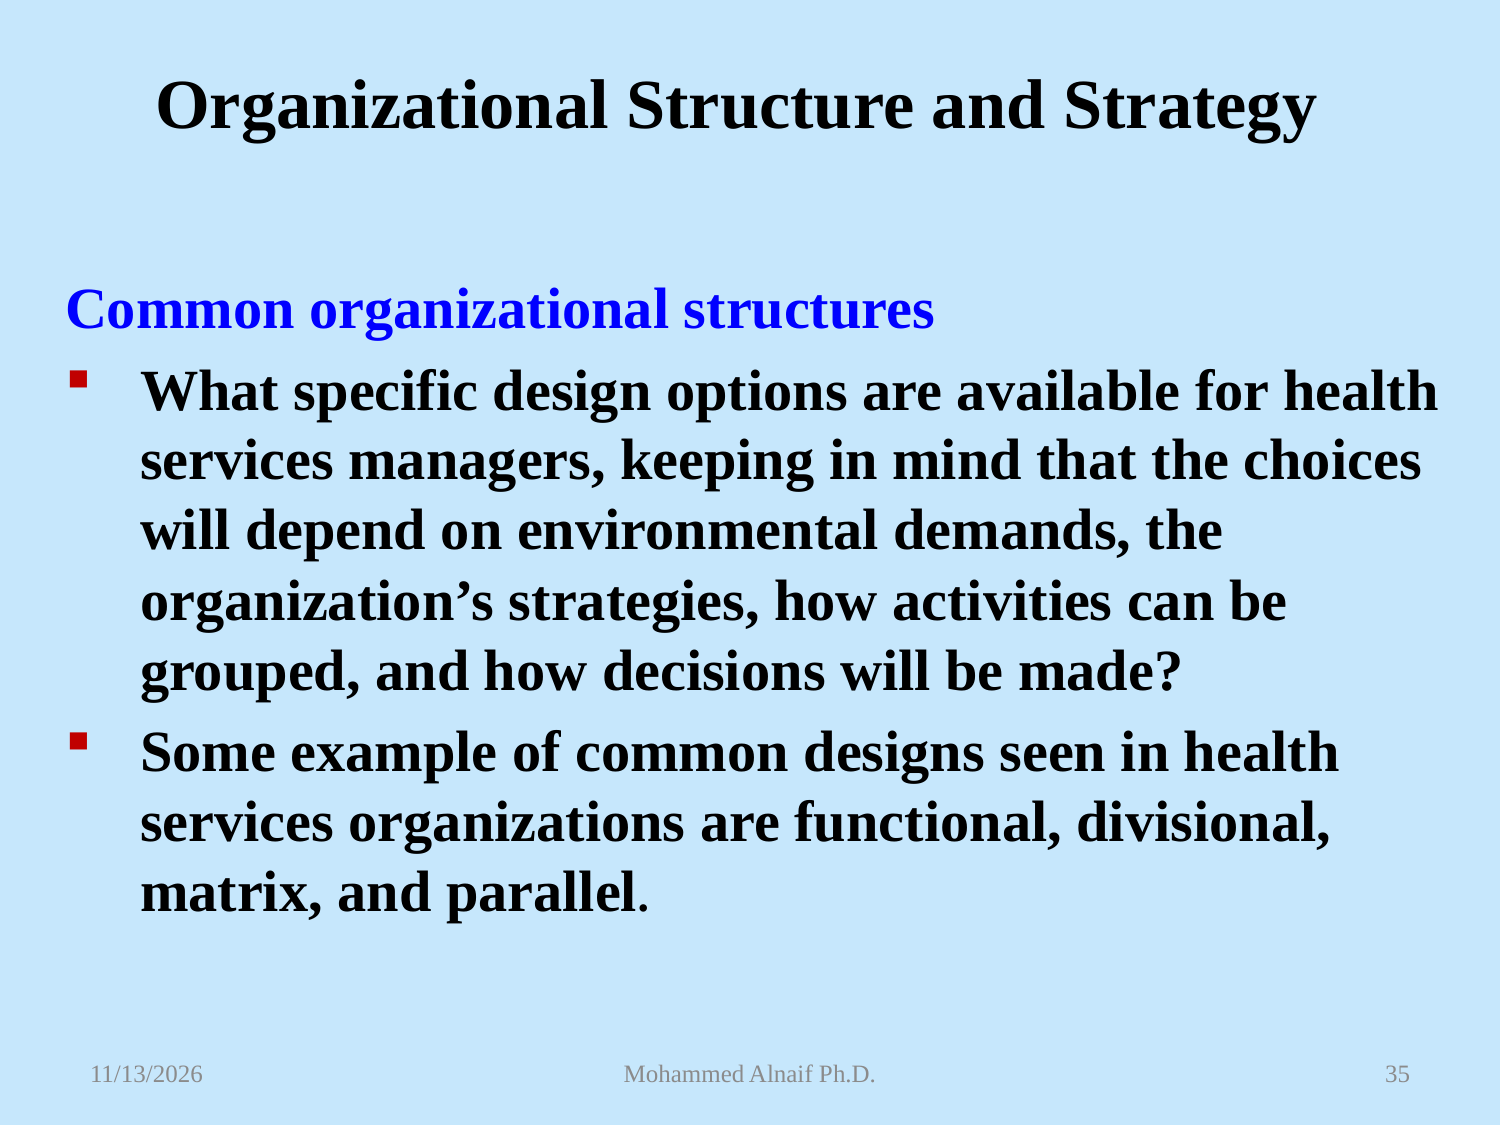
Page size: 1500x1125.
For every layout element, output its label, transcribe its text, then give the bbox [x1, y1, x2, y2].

footer Mohammed Alnaif Ph.D. [512, 1042, 988, 1103]
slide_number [75, 1042, 425, 1103]
title Organizational Structure and Strategy [99, 50, 1375, 150]
subtitle Common organizational structures What specific design options are available for health services managers, keeping in mind that the choices will depend on environmental demands, the organization’s strategies, how activities can be grouped, and how decisions will be made? Some example of common designs seen in health services organizations are functional, divisional, matrix, and parallel. [50, 262, 1463, 1038]
slide_number 35 [1074, 1042, 1425, 1103]
